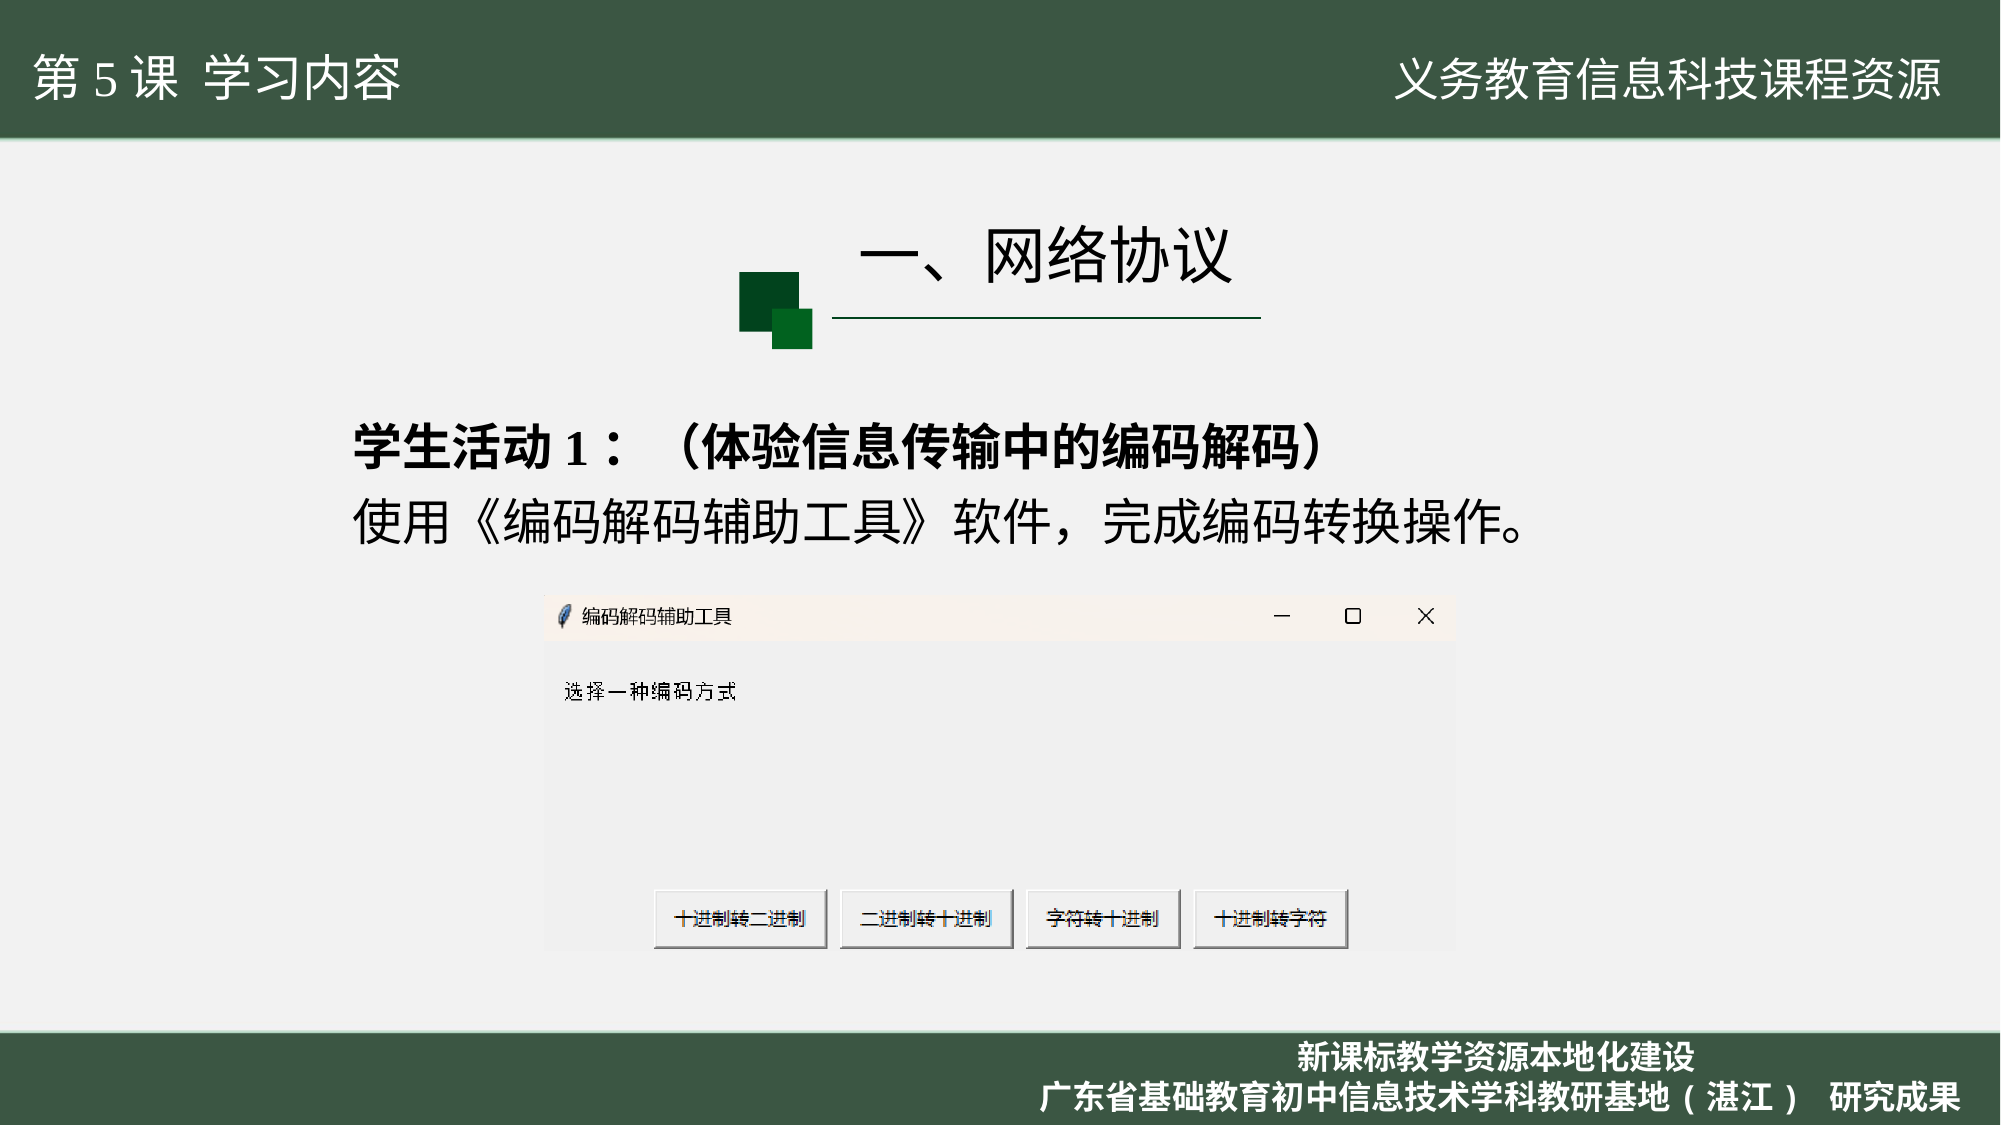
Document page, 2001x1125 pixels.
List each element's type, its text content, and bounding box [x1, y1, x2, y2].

text_box 学生活动1：（体验信息传输中的编码解码） 使用《编码解码辅助工具》软件，完成编码转换操作。 [337, 393, 1755, 558]
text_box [739, 208, 1261, 350]
text_box 新课标教学资源本地化建设 广东省基础教育初中信息技术学科教研基地(湛江) 研究成果 [1007, 1028, 1994, 1120]
picture [0, 0, 2001, 1125]
text_box 第5课 学习内容 [16, 45, 662, 140]
